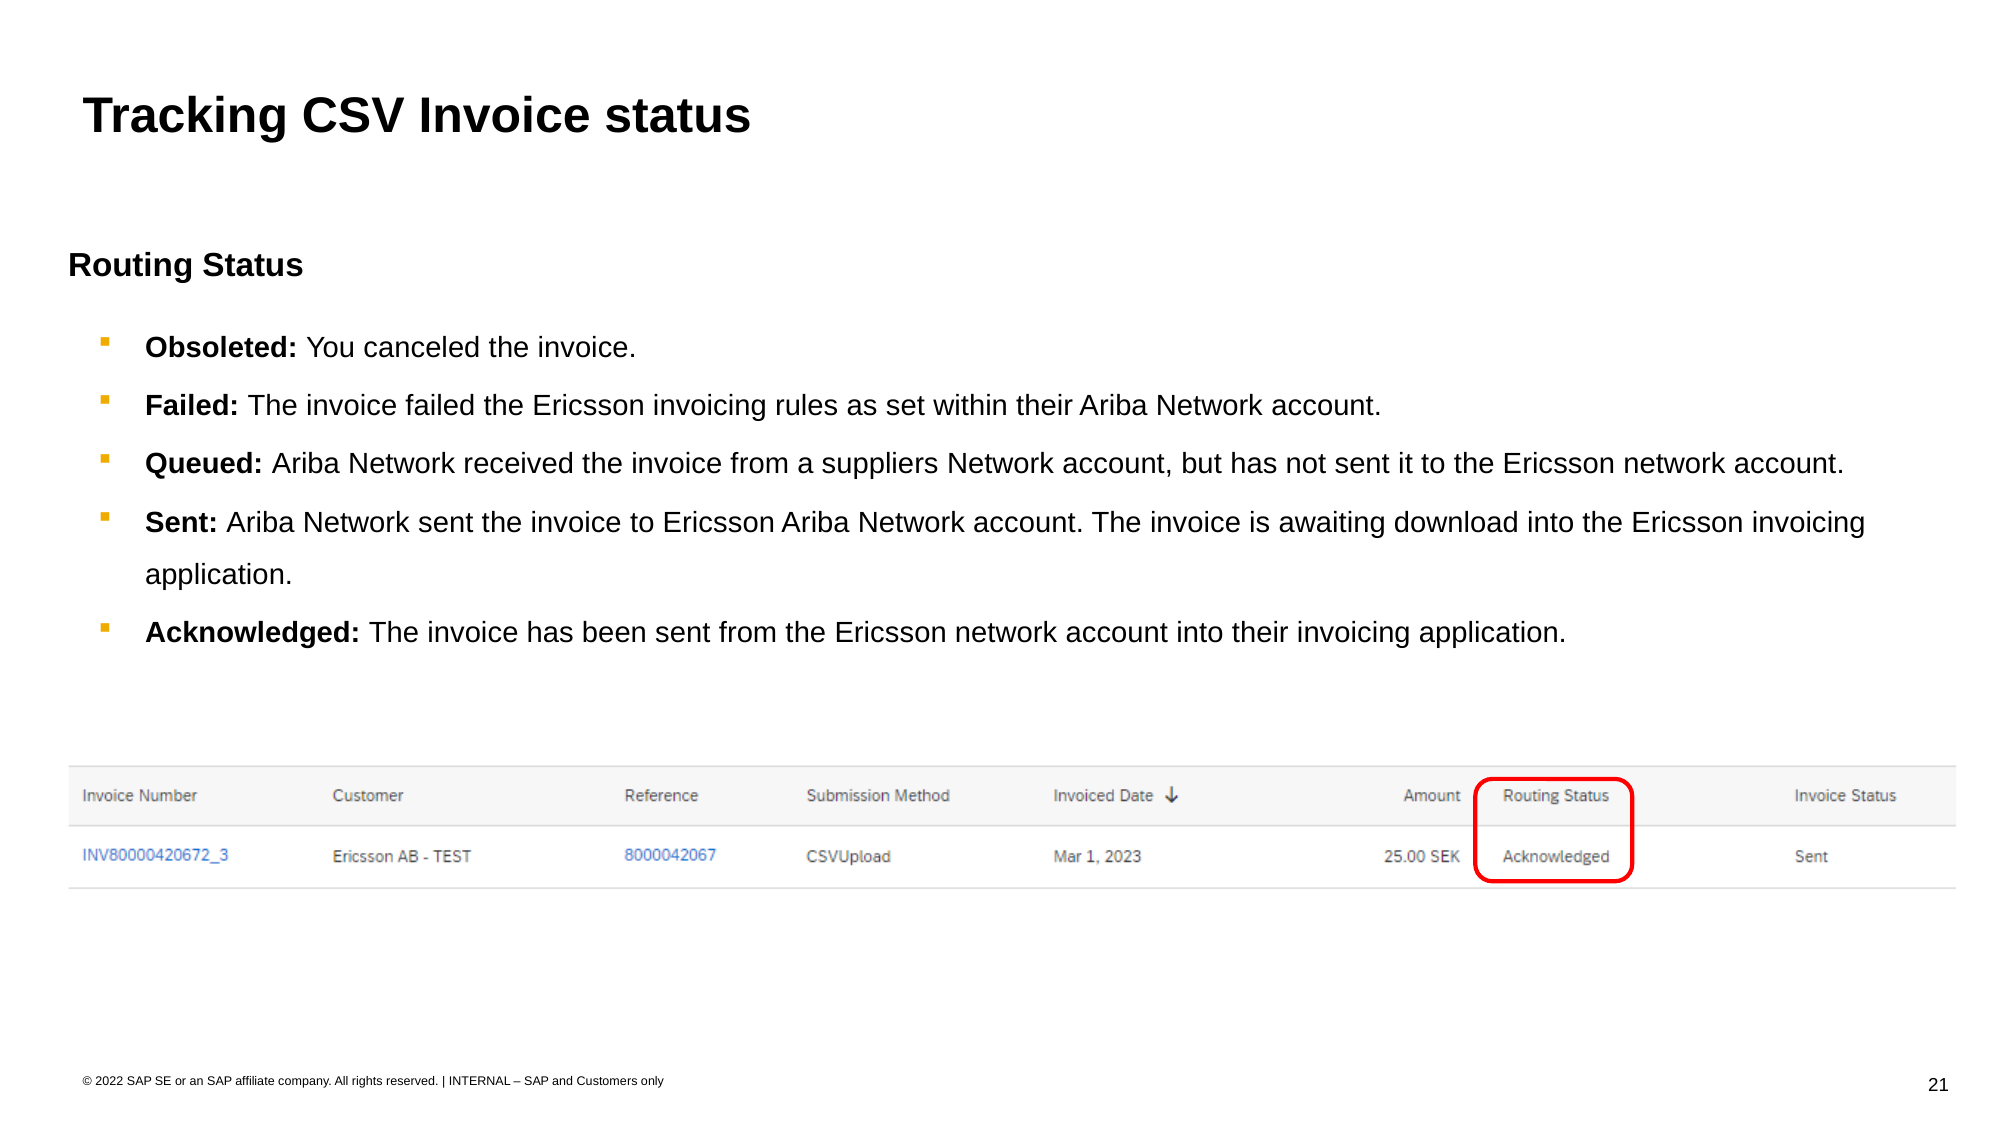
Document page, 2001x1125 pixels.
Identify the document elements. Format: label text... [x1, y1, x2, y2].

list Obsoleted: You canceled the invoice. Failed: The invoice failed the Ericsson invoicing rules as set within their Ariba Network account. Queued: Ariba Network received the invoice from a suppliers Network account, but has not sent it to the Ericsson network account. Sent: Ariba Network sent the invoice to Ericsson Ariba Network account. The invoice is awaiting download into the Ericsson invoicing application. Acknowledged: The invoice has been sent from the Ericsson network account into their invoicing application. [42, 310, 1872, 714]
picture [68, 736, 1957, 901]
title Tracking CSV Invoice status [82, 82, 1918, 144]
text_box Routing Status [53, 235, 454, 291]
